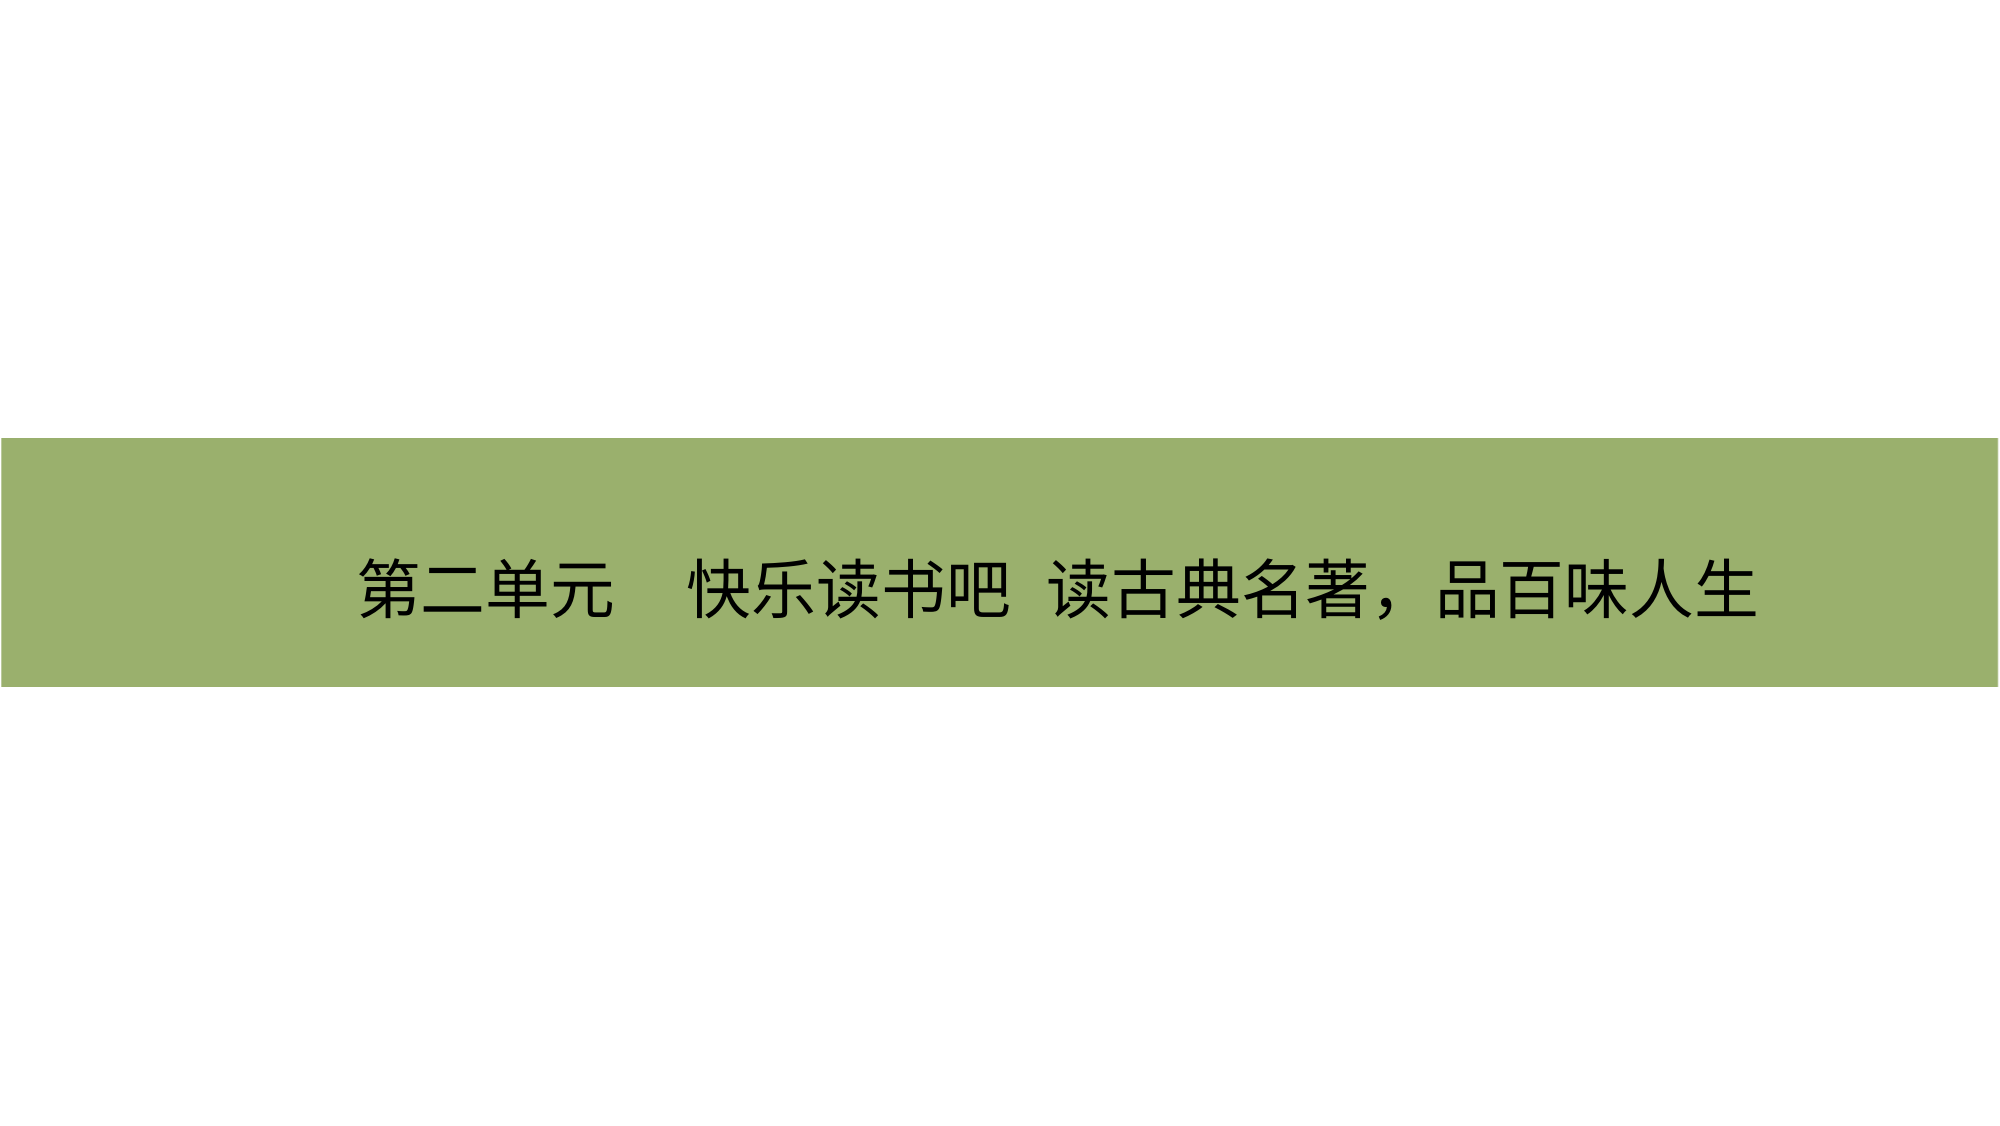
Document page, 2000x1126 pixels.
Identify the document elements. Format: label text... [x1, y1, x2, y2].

title 第二单元 快乐读书吧 读古典名著，品百味人生 [258, 489, 1858, 636]
